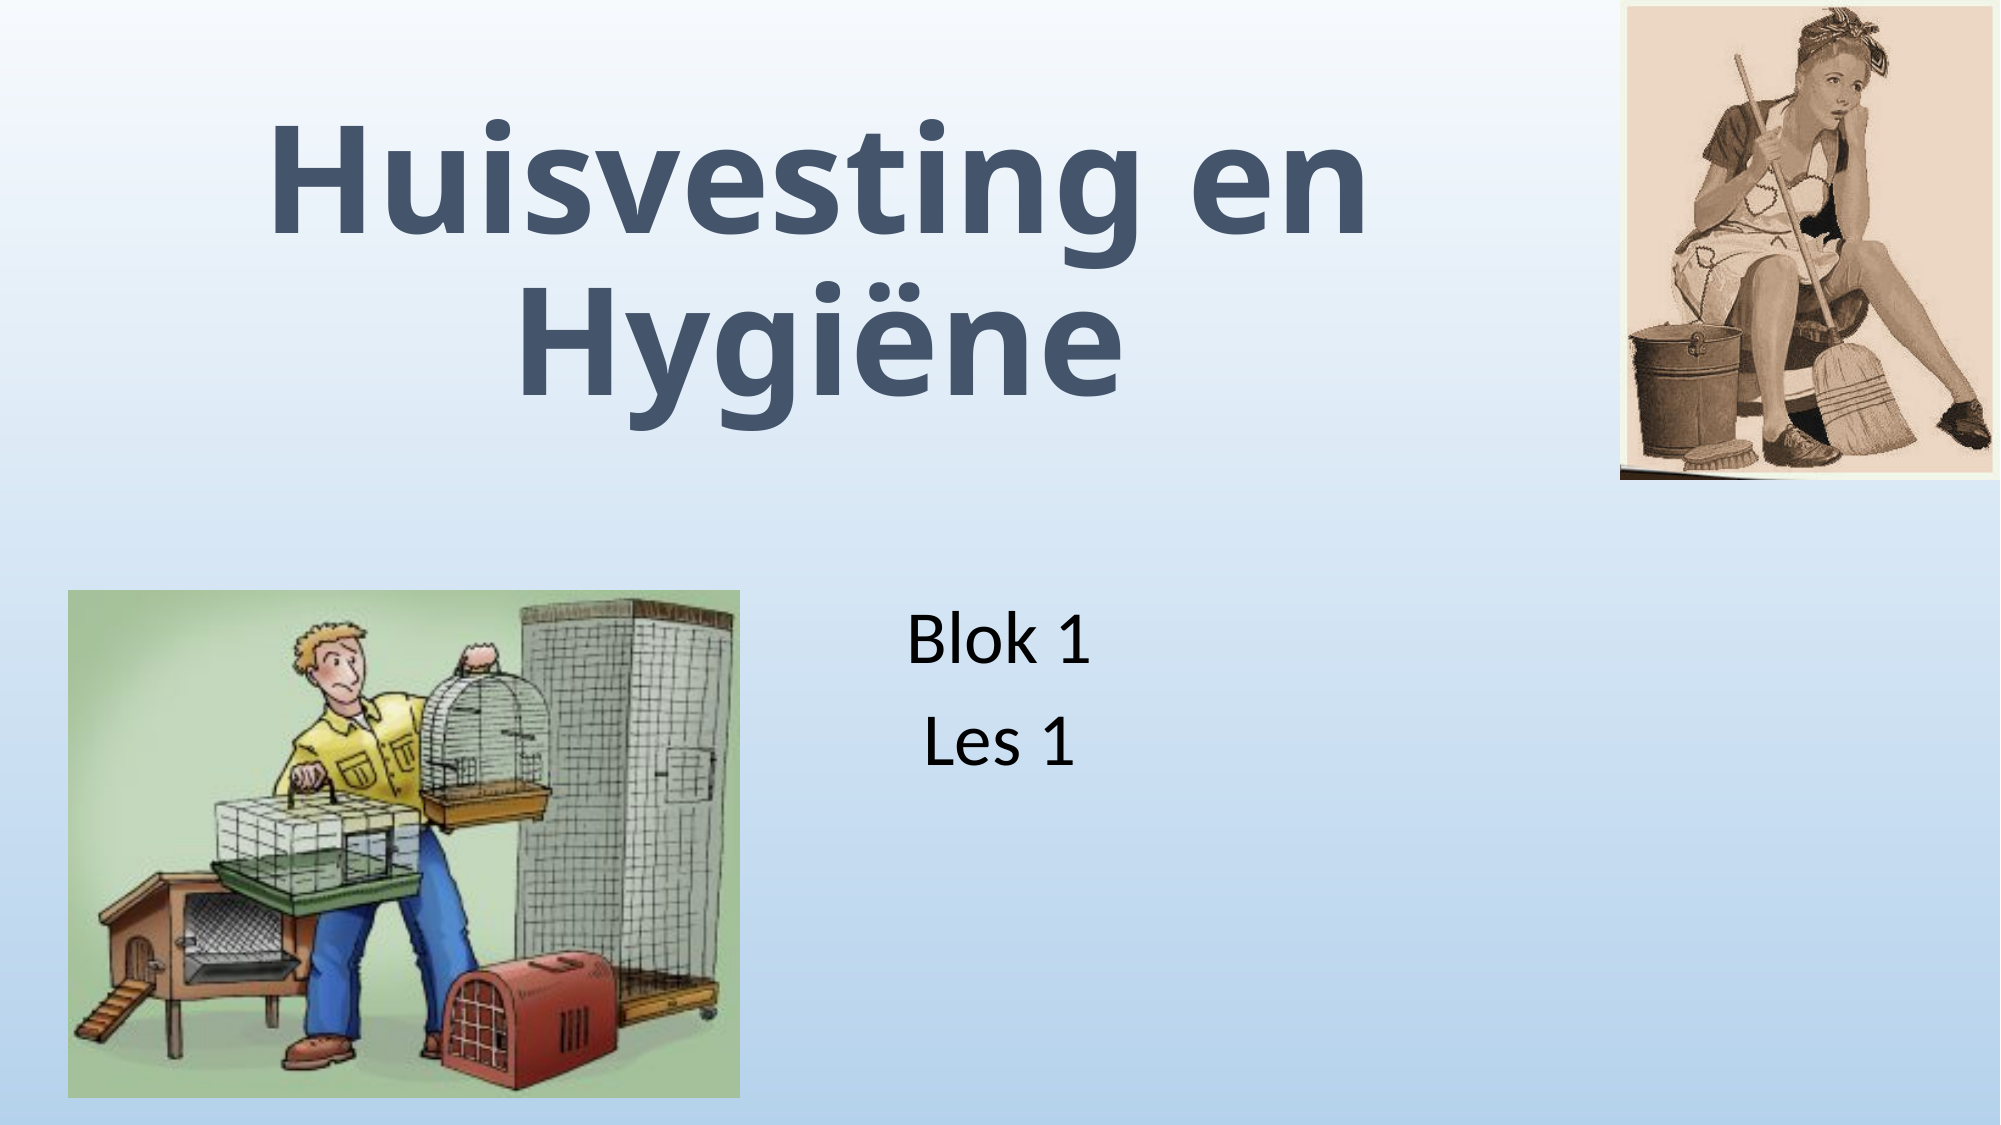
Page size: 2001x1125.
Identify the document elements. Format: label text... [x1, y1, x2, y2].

subtitle Blok 1 Les 1 [740, 590, 1750, 863]
title Huisvesting en Hygiëne [68, 43, 1569, 436]
picture [1620, 0, 2000, 480]
picture [68, 590, 740, 1098]
